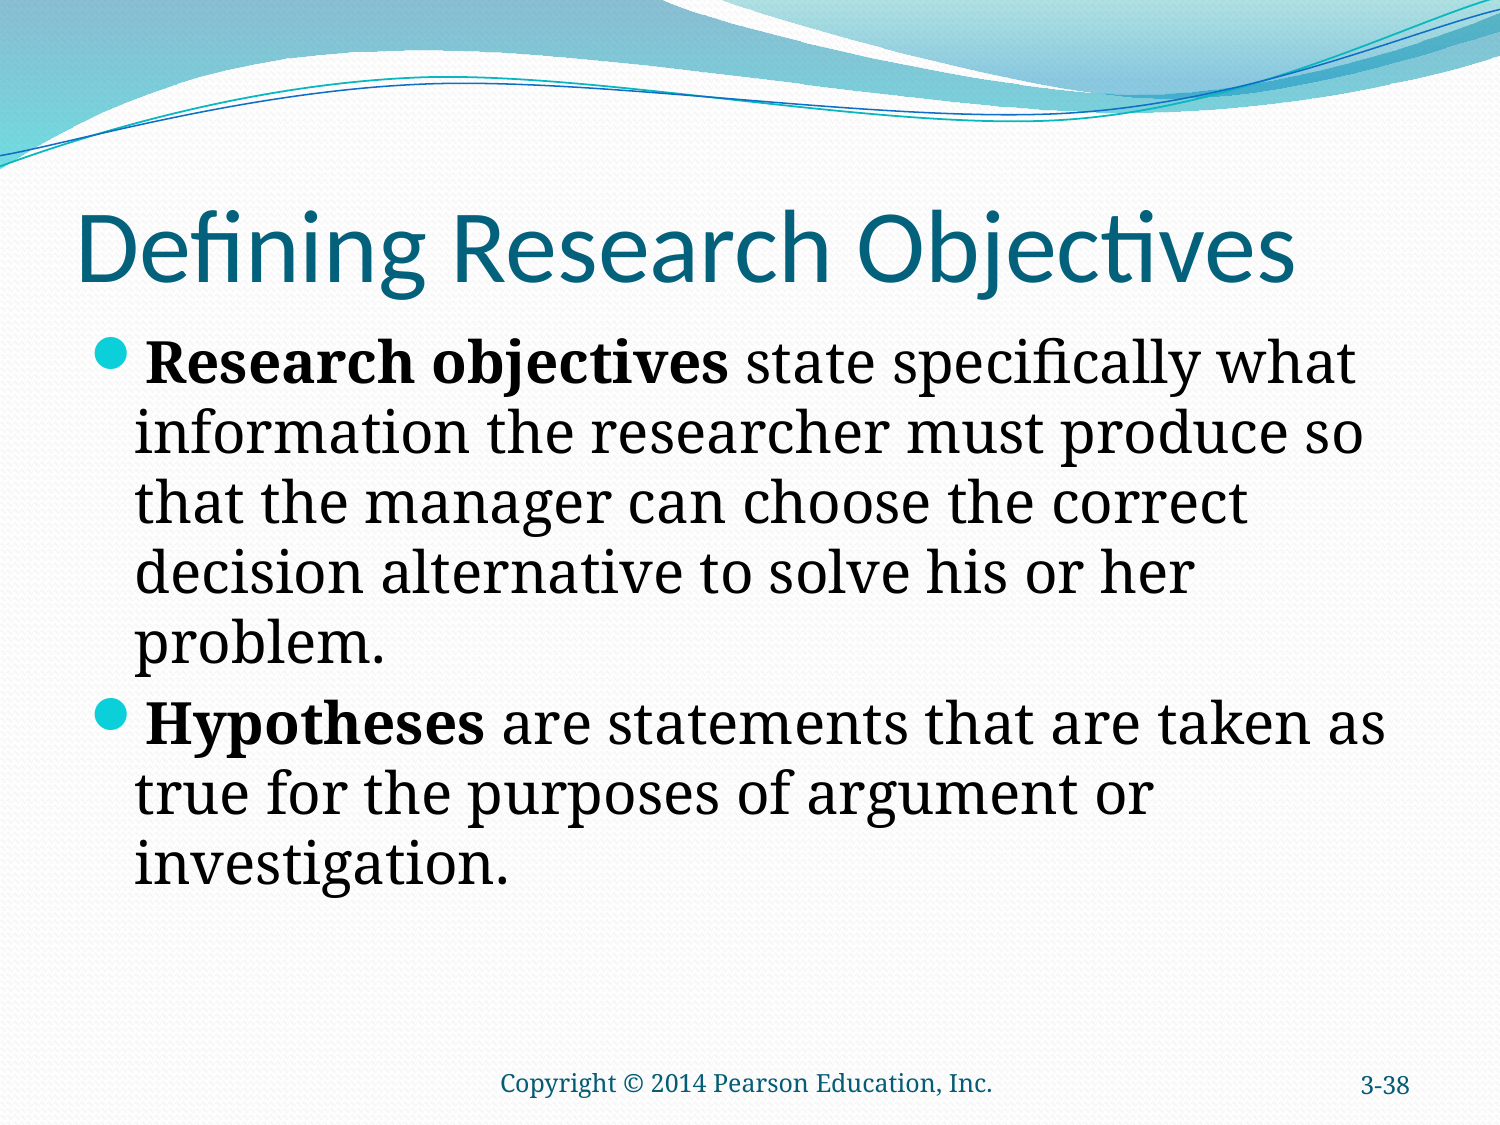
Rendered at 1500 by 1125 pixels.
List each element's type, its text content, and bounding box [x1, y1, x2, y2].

list Research objectives state specifically what information the researcher must produce so that the manager can choose the correct decision alternative to solve his or her problem. Hypotheses are statements that are taken as true for the purposes of argument or investigation. [74, 317, 1426, 1038]
title Defining Research Objectives [74, 115, 1426, 304]
